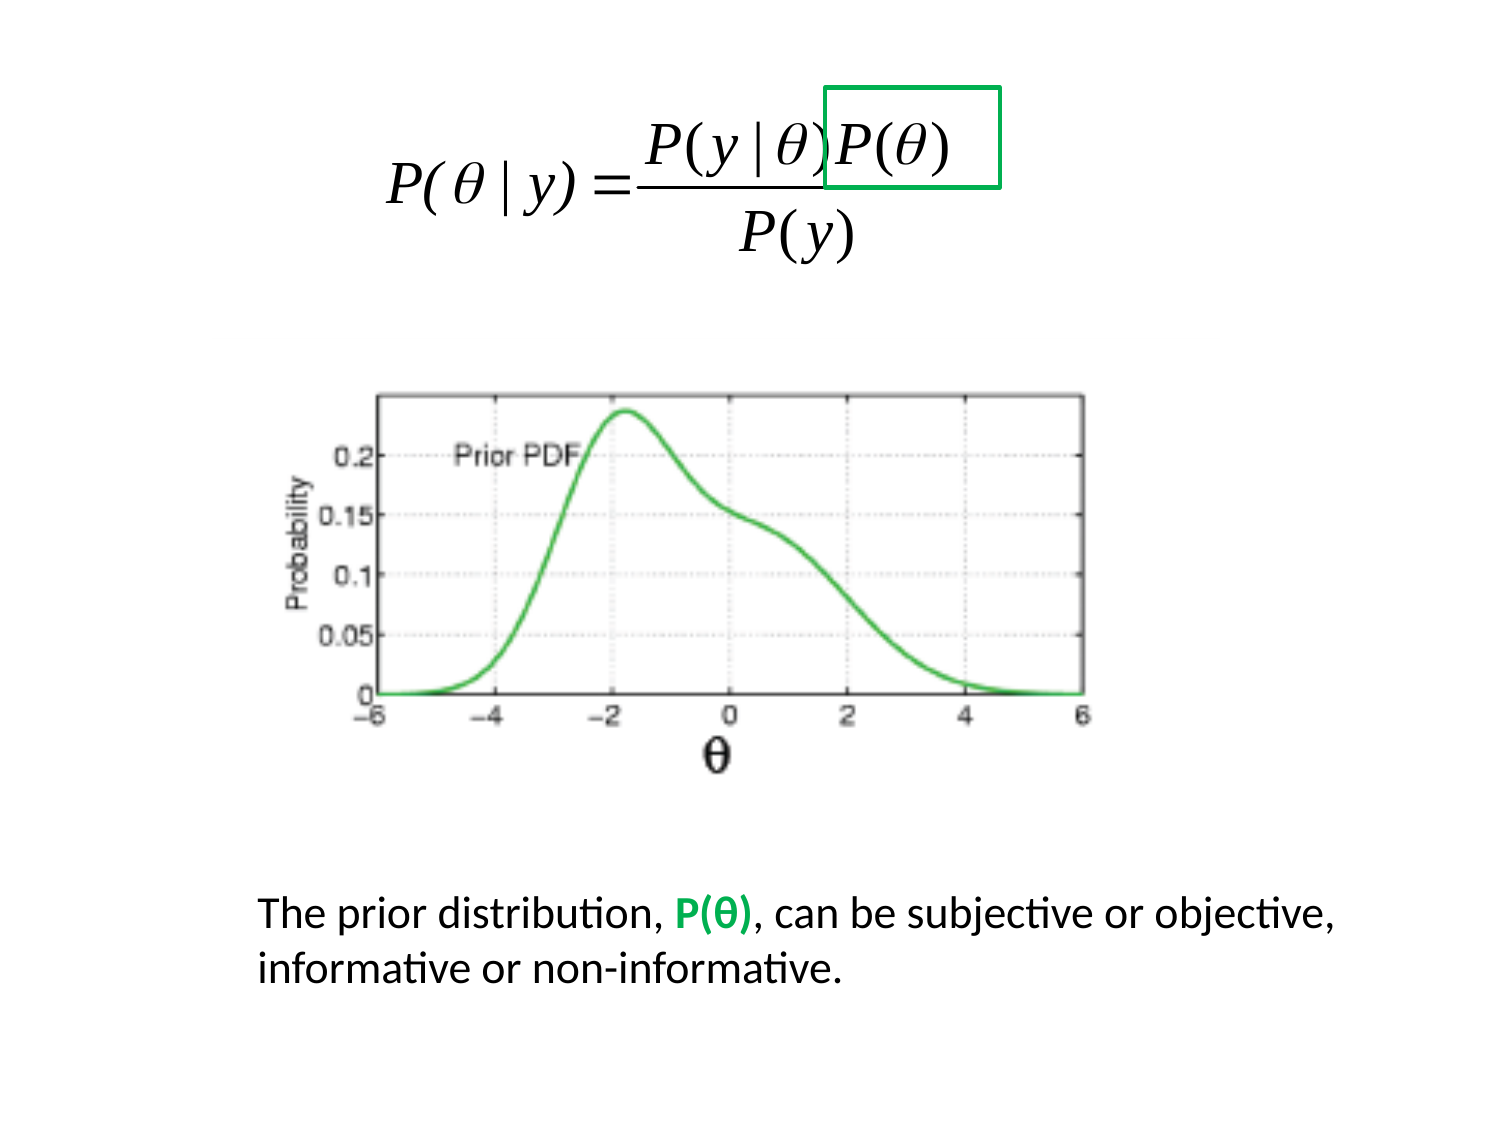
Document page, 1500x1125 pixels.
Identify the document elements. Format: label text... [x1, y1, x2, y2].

text_box [823, 85, 1002, 190]
picture [212, 337, 1221, 822]
text_box The prior distribution, P(θ), can be subjective or objective, informative or non-informative. [242, 874, 1352, 1000]
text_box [372, 98, 972, 283]
